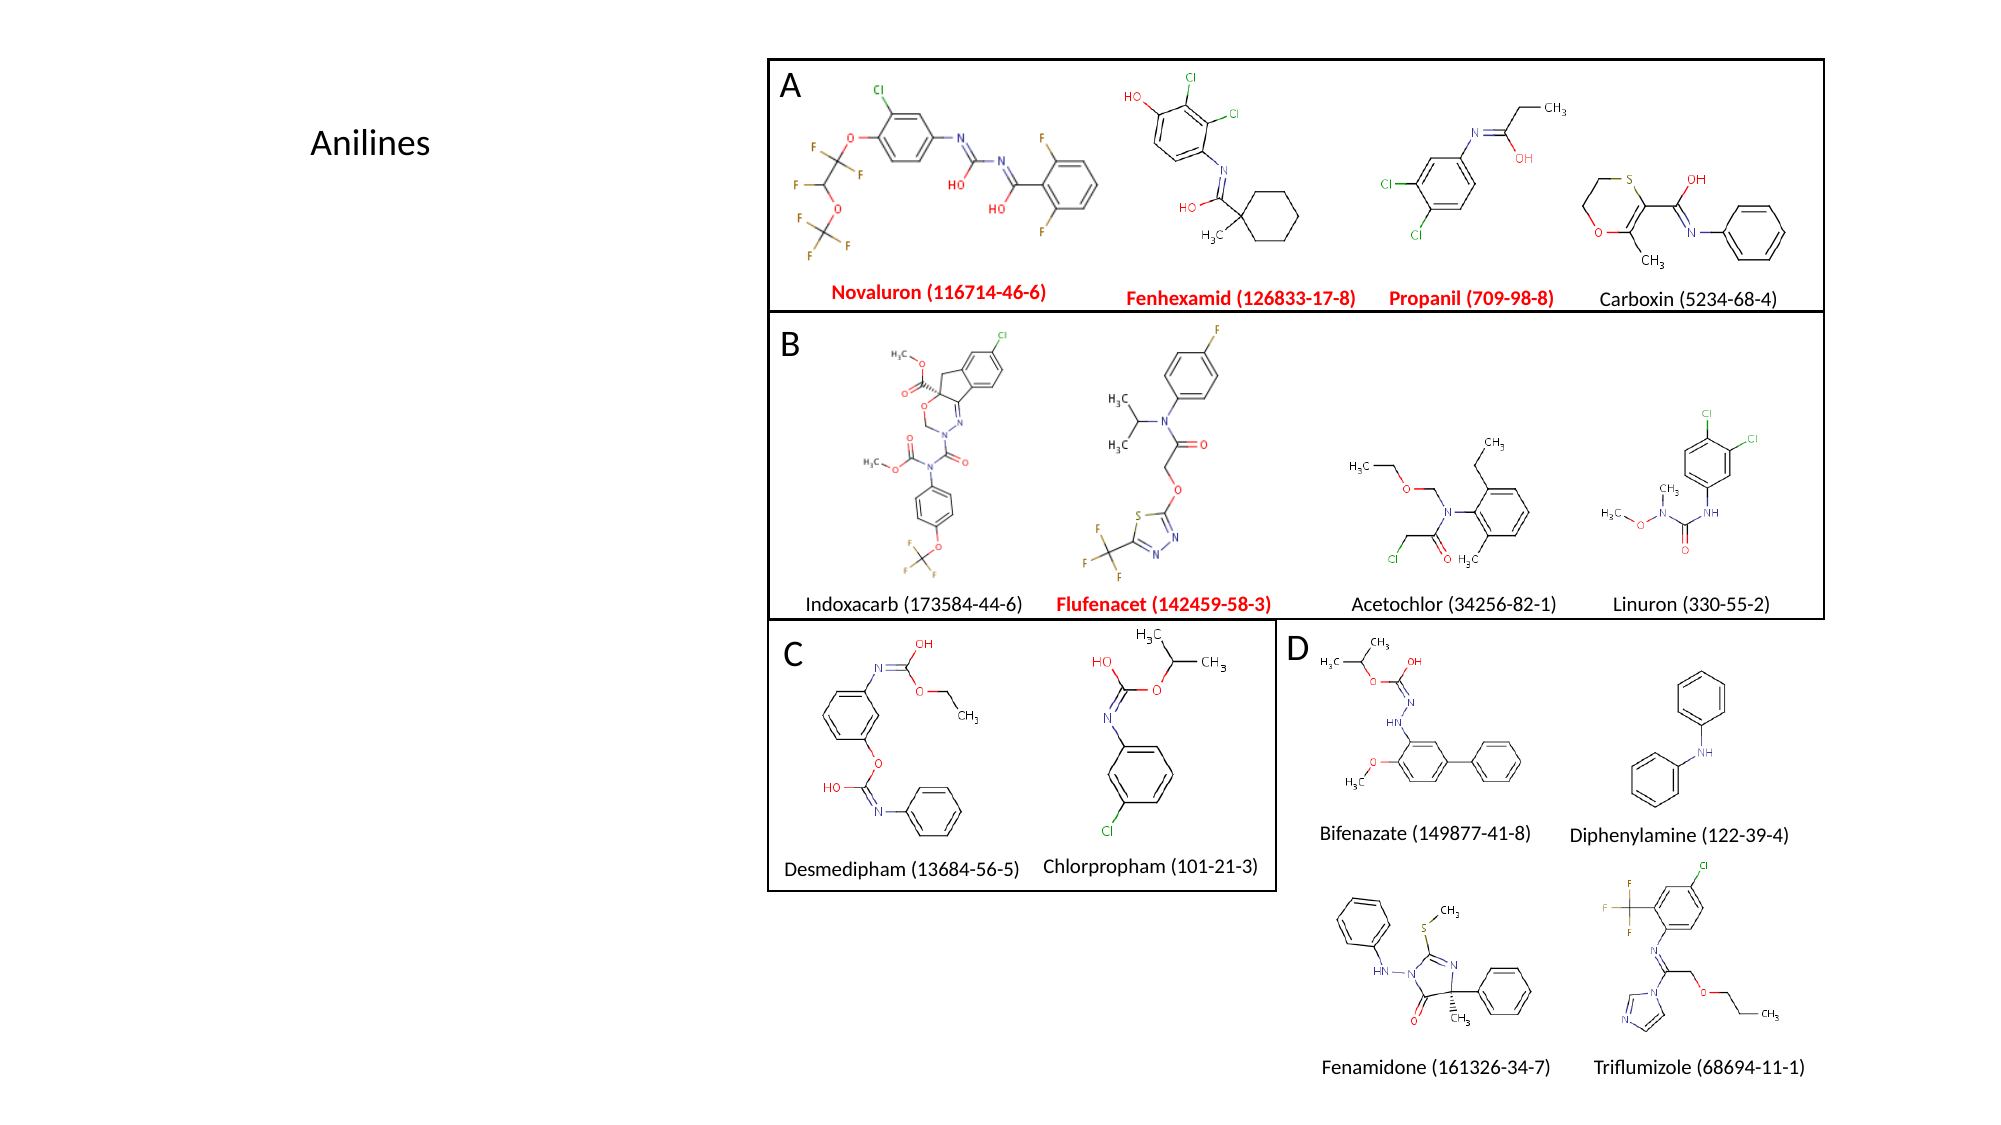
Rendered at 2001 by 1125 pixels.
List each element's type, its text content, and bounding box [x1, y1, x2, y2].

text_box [764, 52, 1828, 1087]
text_box Anilines [295, 110, 446, 171]
